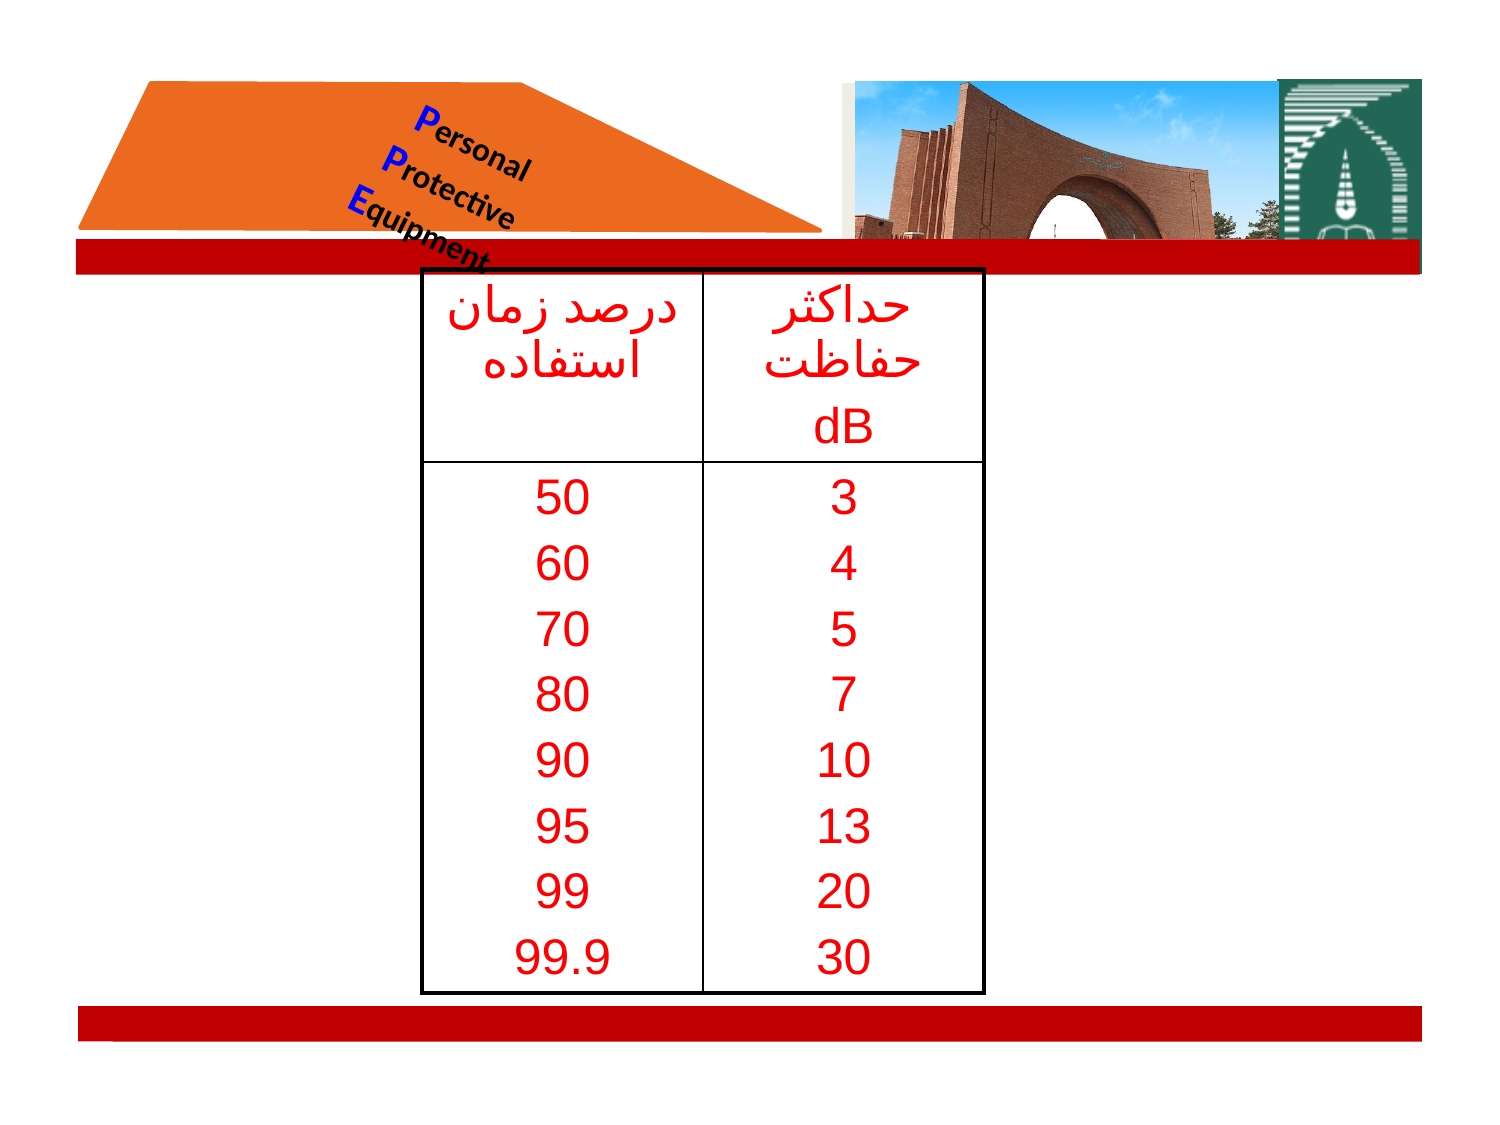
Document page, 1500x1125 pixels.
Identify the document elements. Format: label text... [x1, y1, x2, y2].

table_header درصد زمان استفاده [424, 272, 702, 461]
table_header حداكثر حفاظت dB [704, 272, 982, 461]
table_cell 50 60 70 80 90 95 99 99.9 [424, 463, 702, 991]
picture [855, 79, 1422, 274]
table_cell 3 4 5 7 10 13 20 30 [704, 463, 982, 991]
